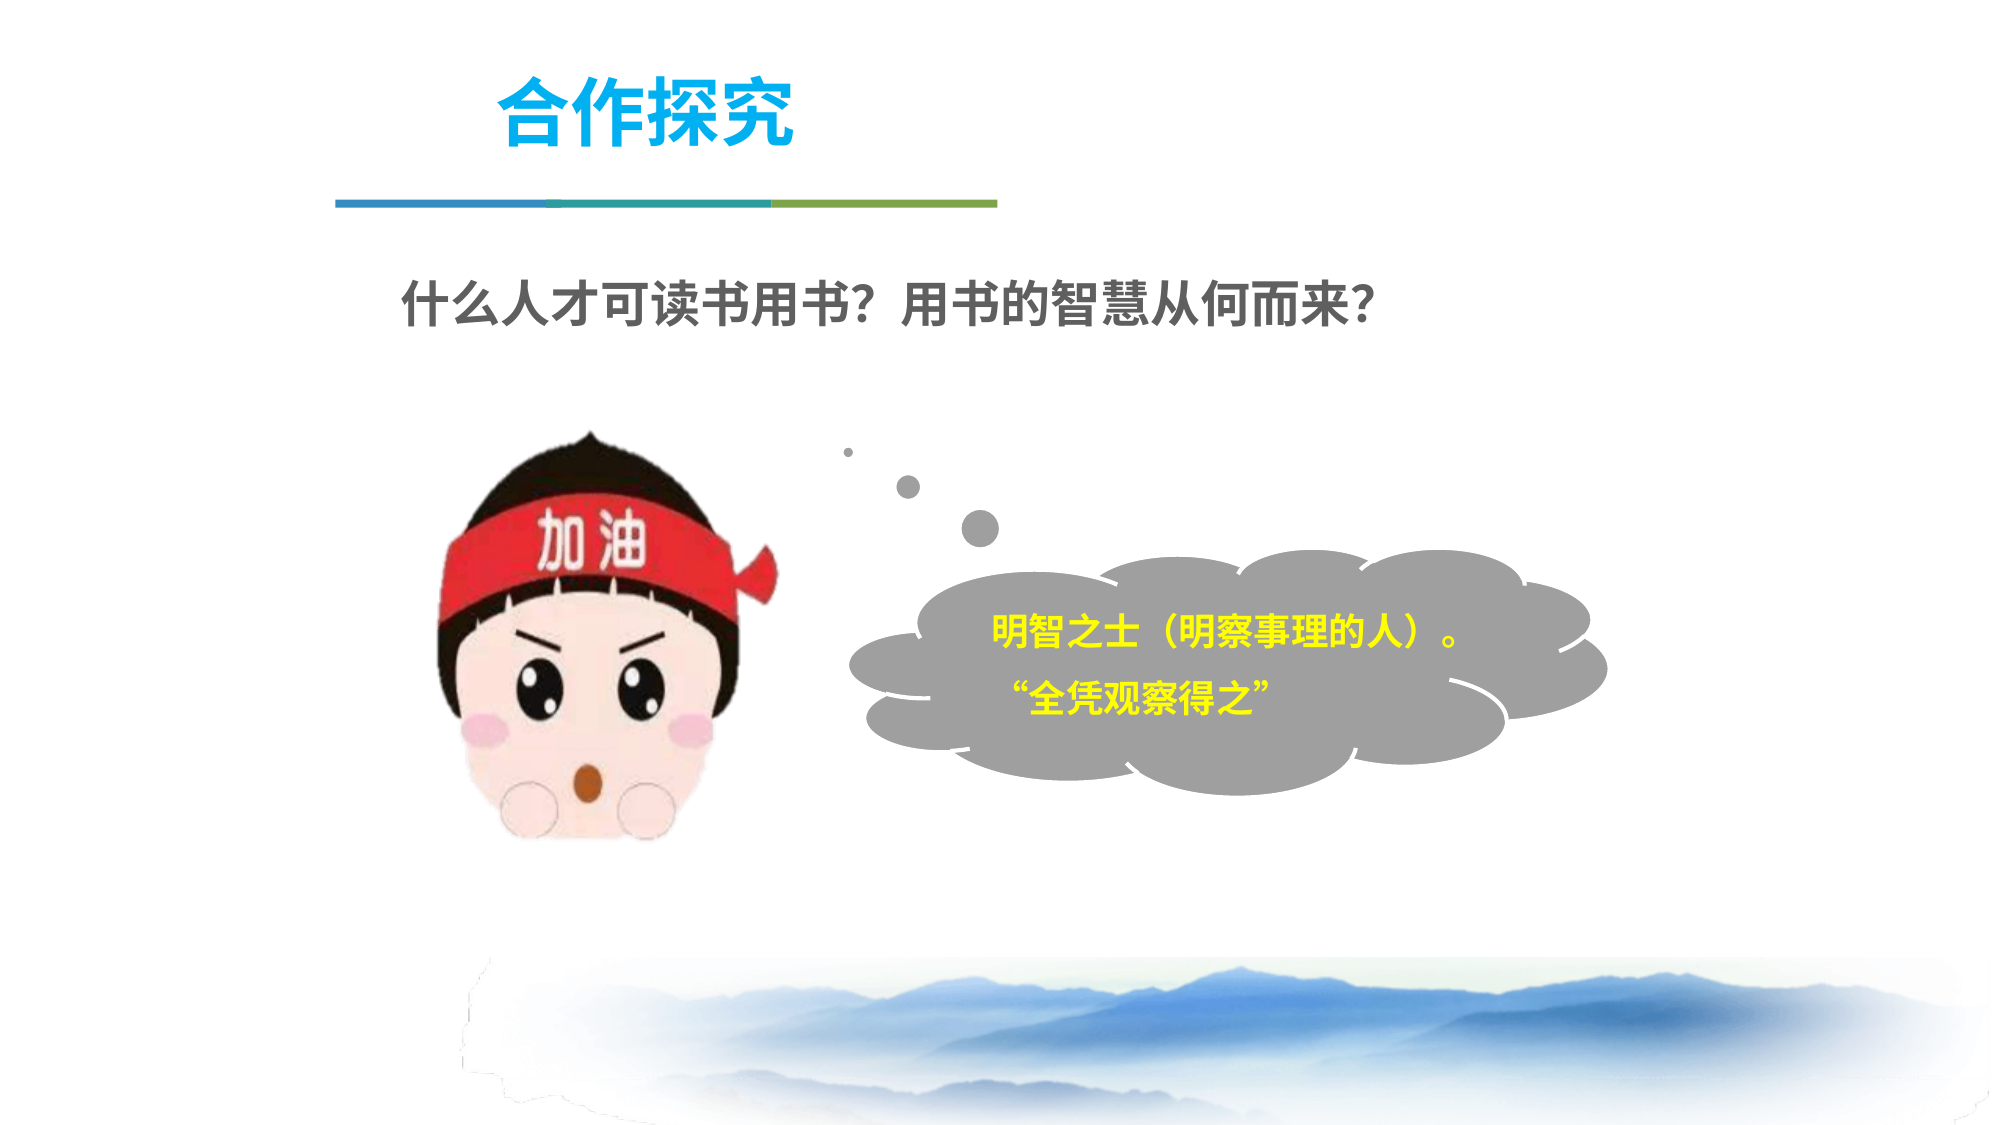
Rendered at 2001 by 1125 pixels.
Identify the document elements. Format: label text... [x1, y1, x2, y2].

text_box 明智之士（明察事理的人）。“全凭观察得之” [976, 578, 1539, 728]
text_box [335, 57, 998, 208]
text_box [957, 505, 1004, 552]
text_box [839, 443, 858, 462]
picture [459, 957, 1991, 1125]
picture [427, 414, 787, 858]
text_box [844, 545, 1531, 800]
text_box 什么人才可读书用书？用书的智慧从何而来？ [385, 234, 1746, 340]
text_box [892, 471, 925, 503]
text_box [1539, 579, 1612, 720]
